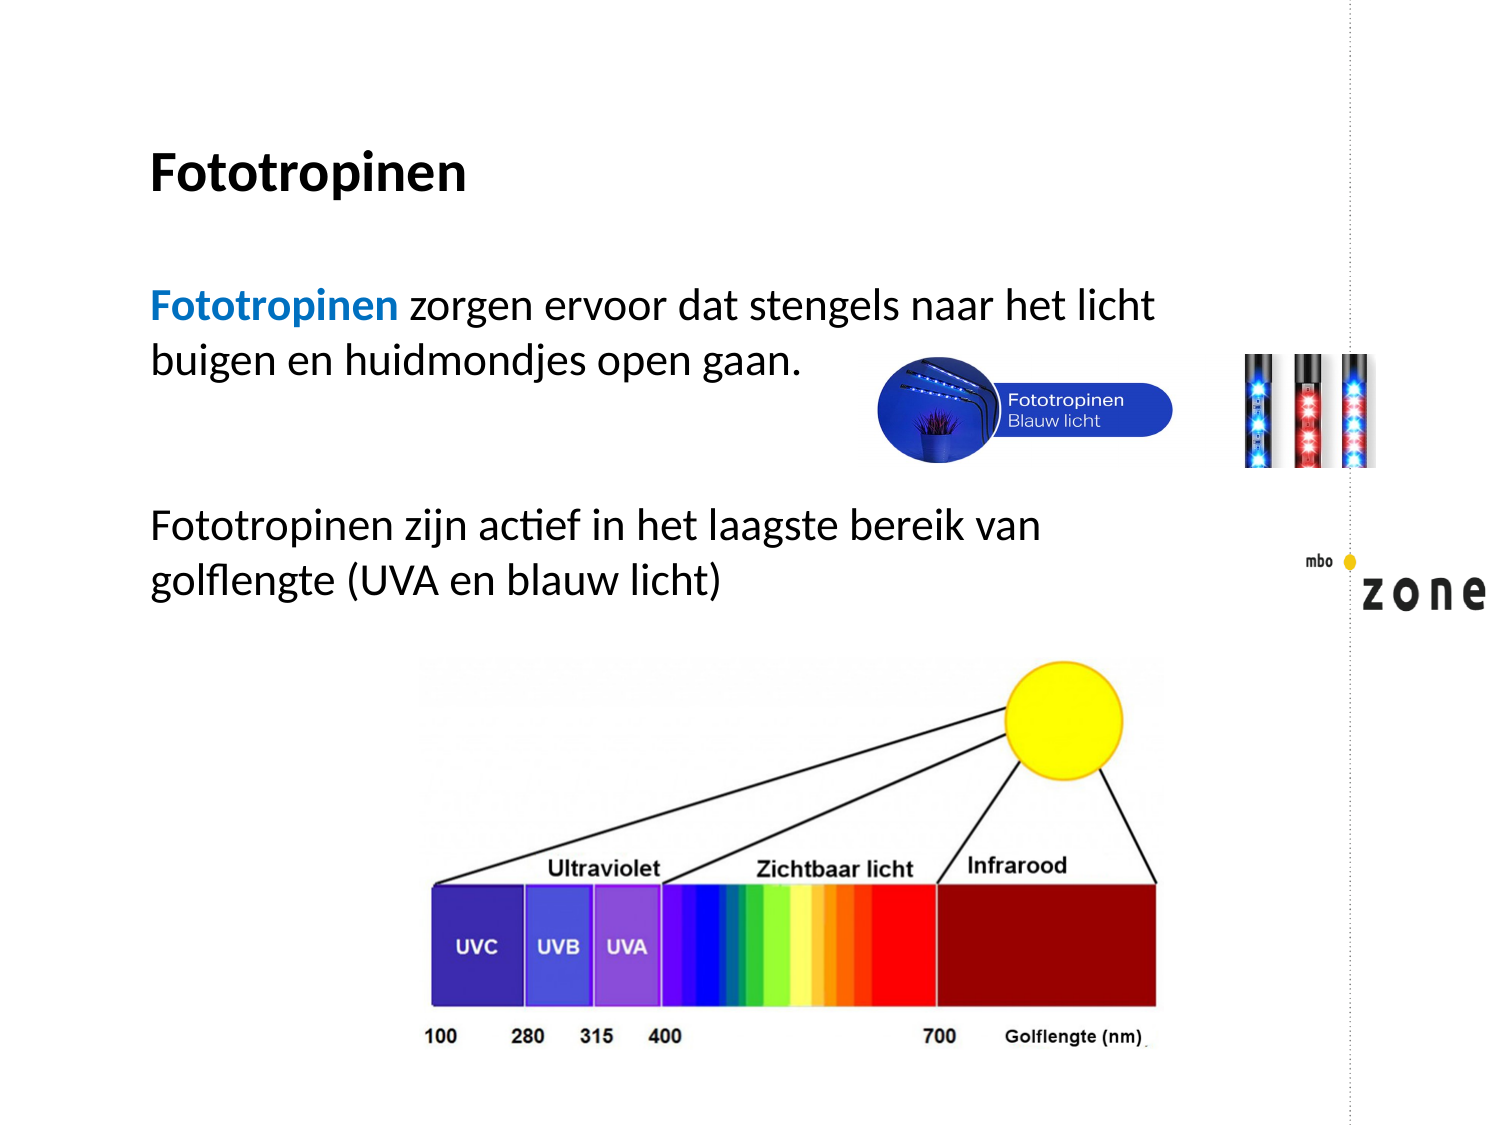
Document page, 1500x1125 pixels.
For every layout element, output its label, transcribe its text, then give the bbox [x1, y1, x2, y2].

picture [418, 657, 1164, 1059]
picture [856, 0, 1500, 1125]
text_box Fototropinen [135, 125, 1078, 211]
text_box Fototropinen zorgen ervoor dat stengels naar het licht buigen en huidmondjes open gaan. Fototropinen zijn actief in het laagste bereik van golflengte (UVA en blauw licht) [135, 267, 1229, 927]
